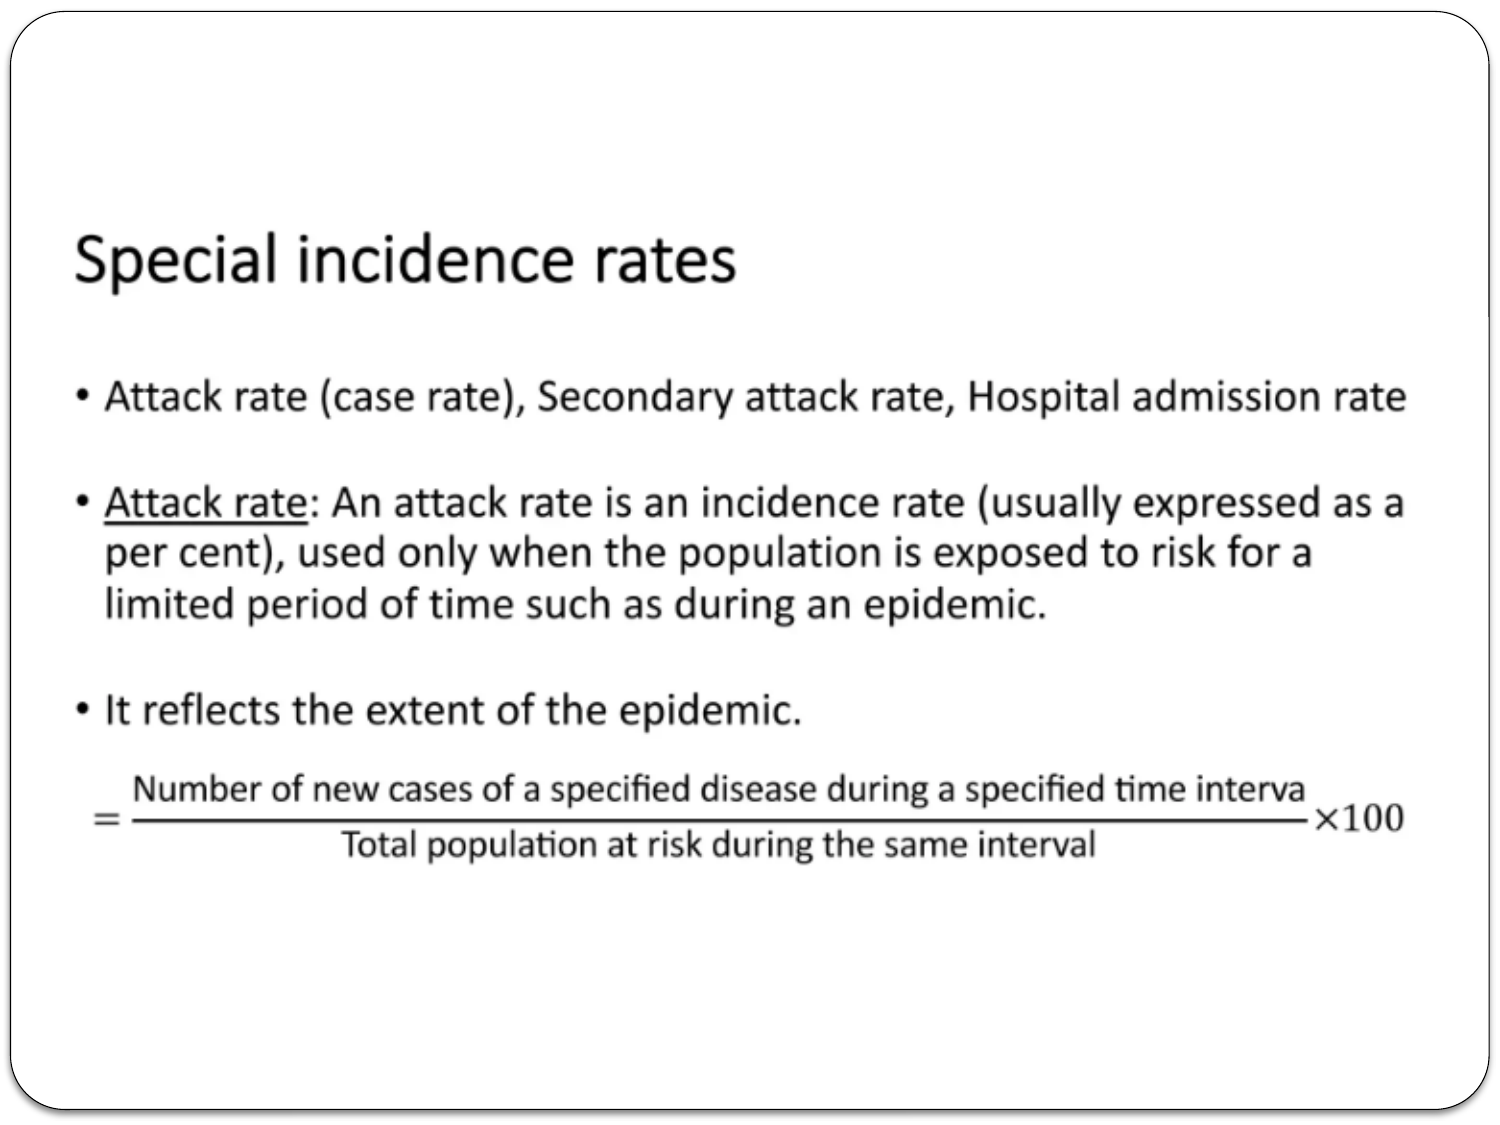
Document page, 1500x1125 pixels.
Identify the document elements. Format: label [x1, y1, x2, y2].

picture [59, 224, 1441, 901]
